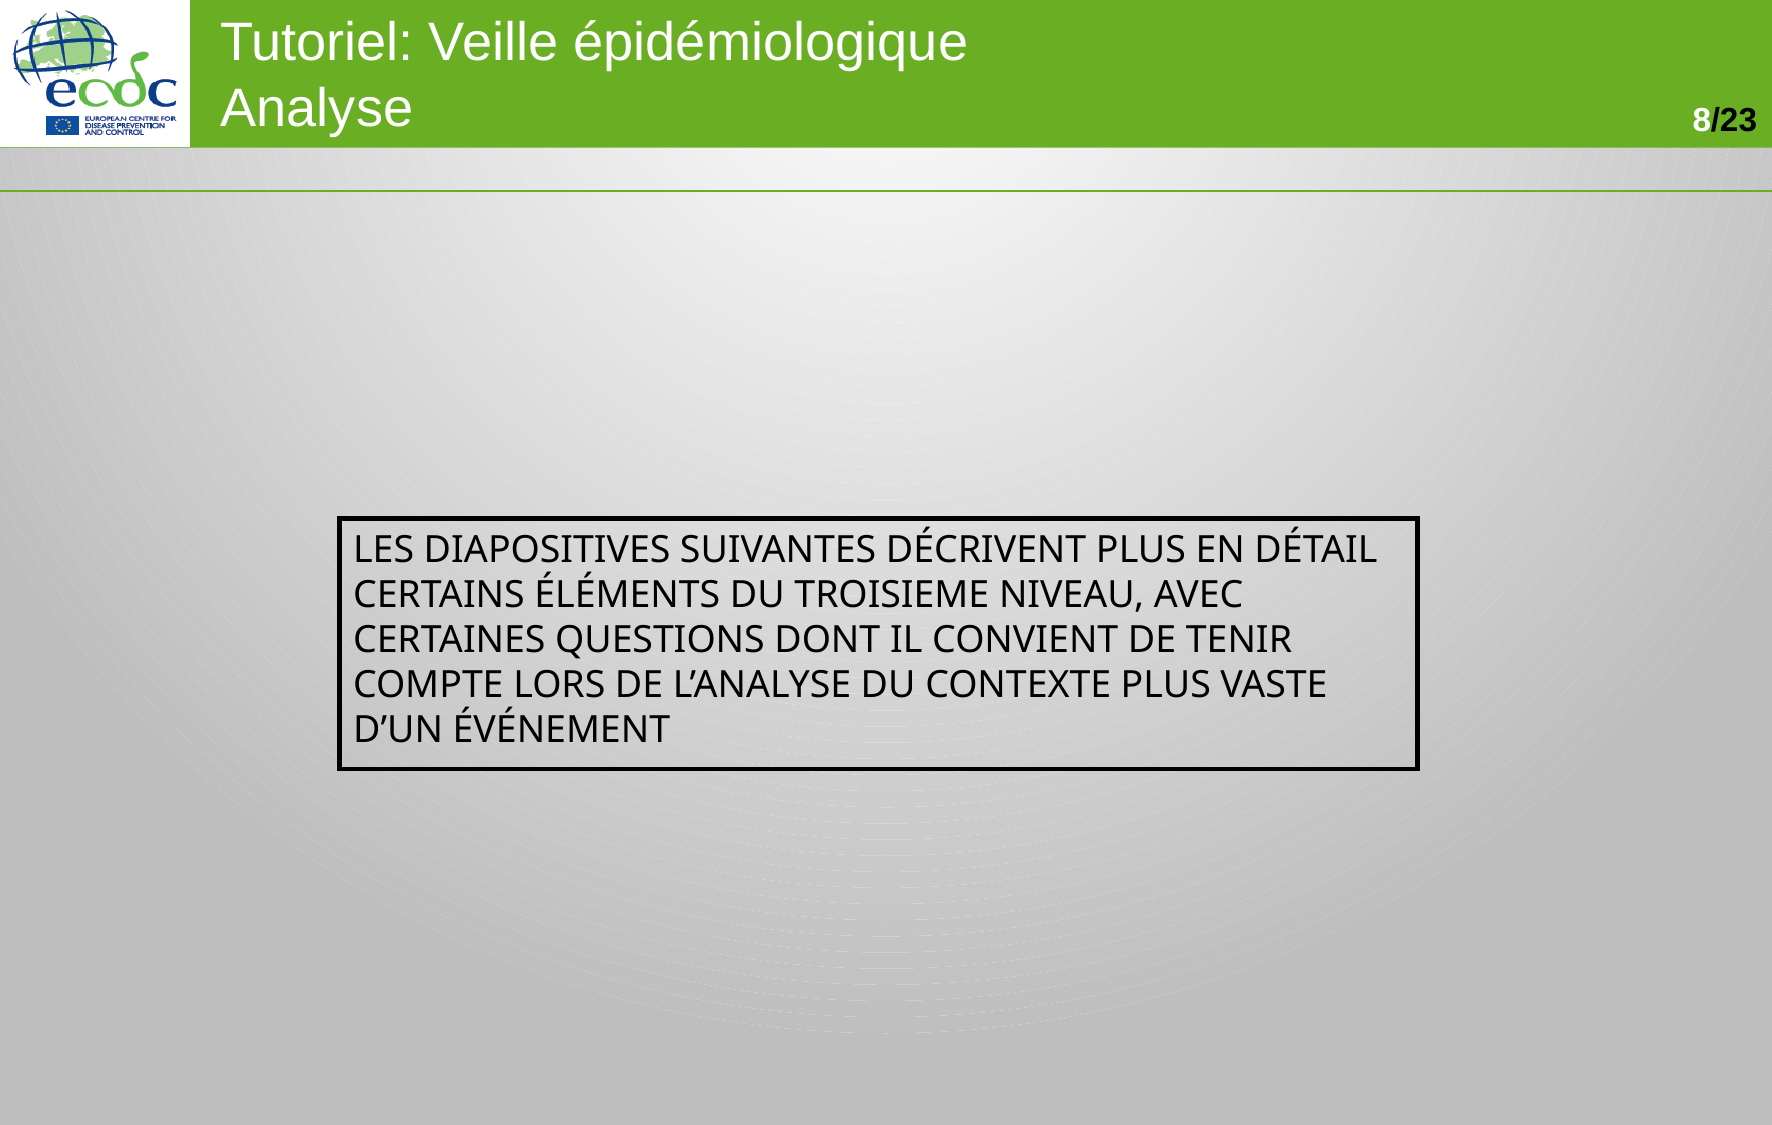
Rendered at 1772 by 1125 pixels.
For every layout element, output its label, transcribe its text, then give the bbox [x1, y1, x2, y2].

list LES DIAPOSITIVES SUIVANTES DÉCRIVENT PLUS EN DÉTAIL CERTAINS ÉLÉMENTS DU TROISIEME NIVEAU, AVEC CERTAINES QUESTIONS DONT IL CONVIENT DE TENIR COMPTE LORS DE L’ANALYSE DU CONTEXTE PLUS VASTE D’UN ÉVÉNEMENT [339, 517, 1418, 770]
picture [0, 0, 190, 147]
